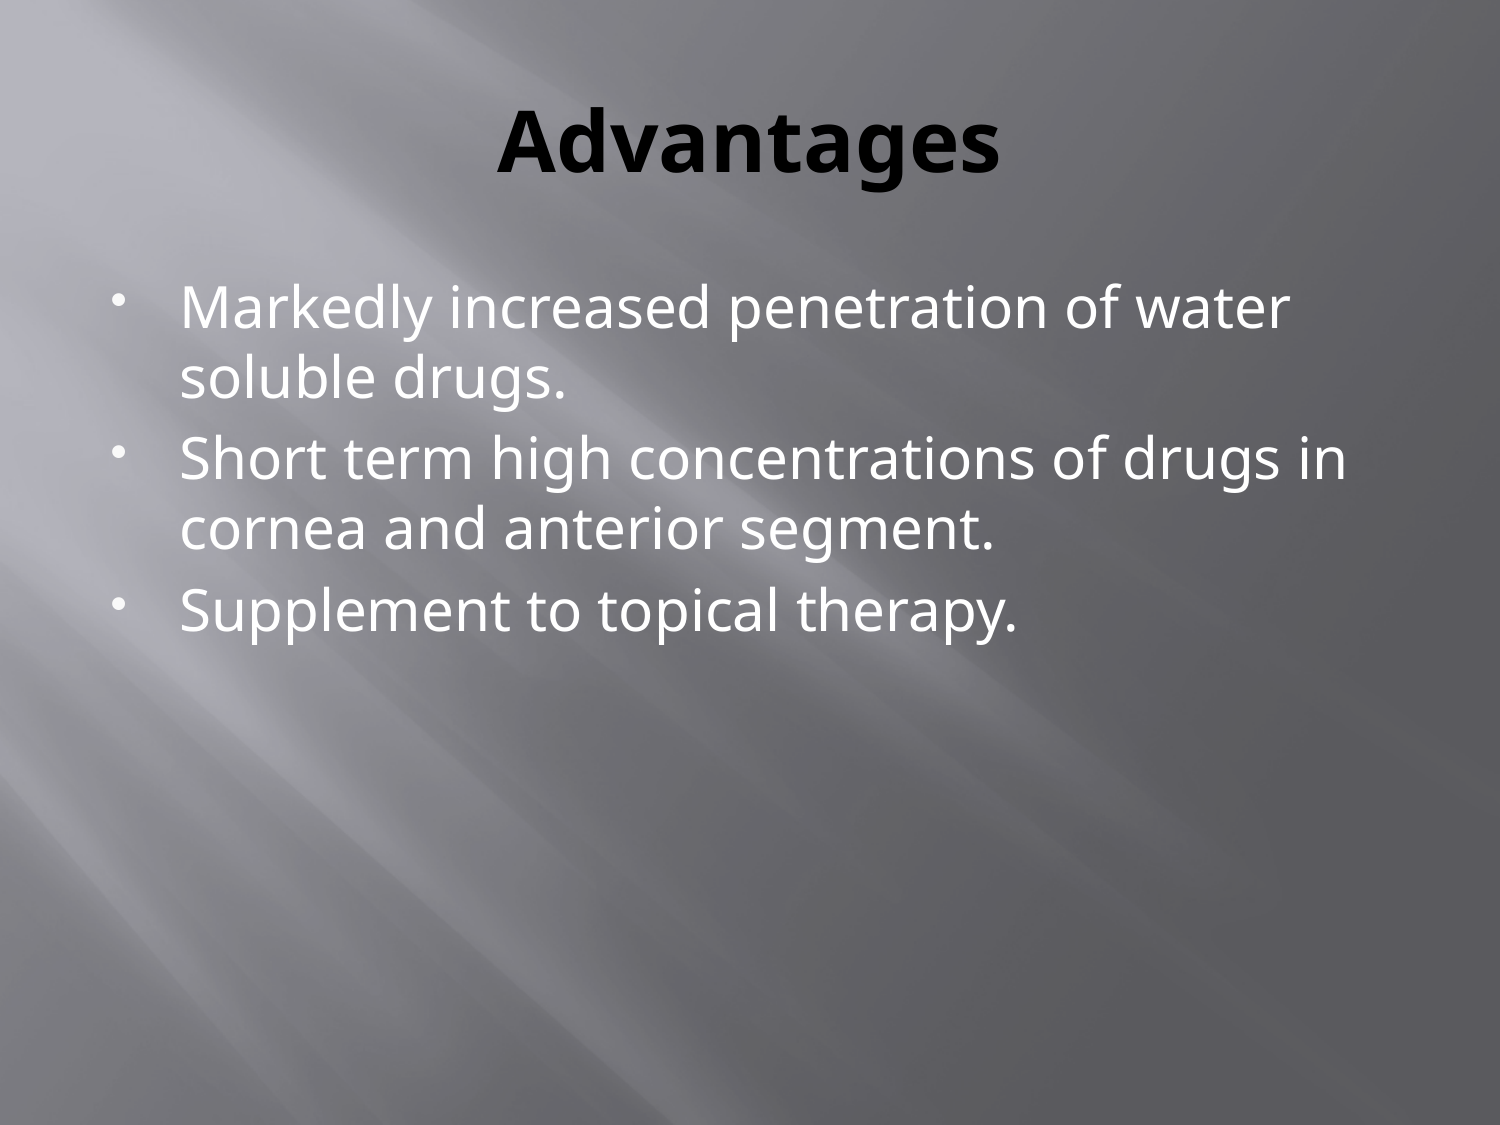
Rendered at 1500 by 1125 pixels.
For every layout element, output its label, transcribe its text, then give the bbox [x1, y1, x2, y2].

list Markedly increased penetration of water soluble drugs. Short term high concentrations of drugs in cornea and anterior segment. Supplement to topical therapy. [75, 262, 1425, 1035]
title Advantages [75, 45, 1425, 233]
